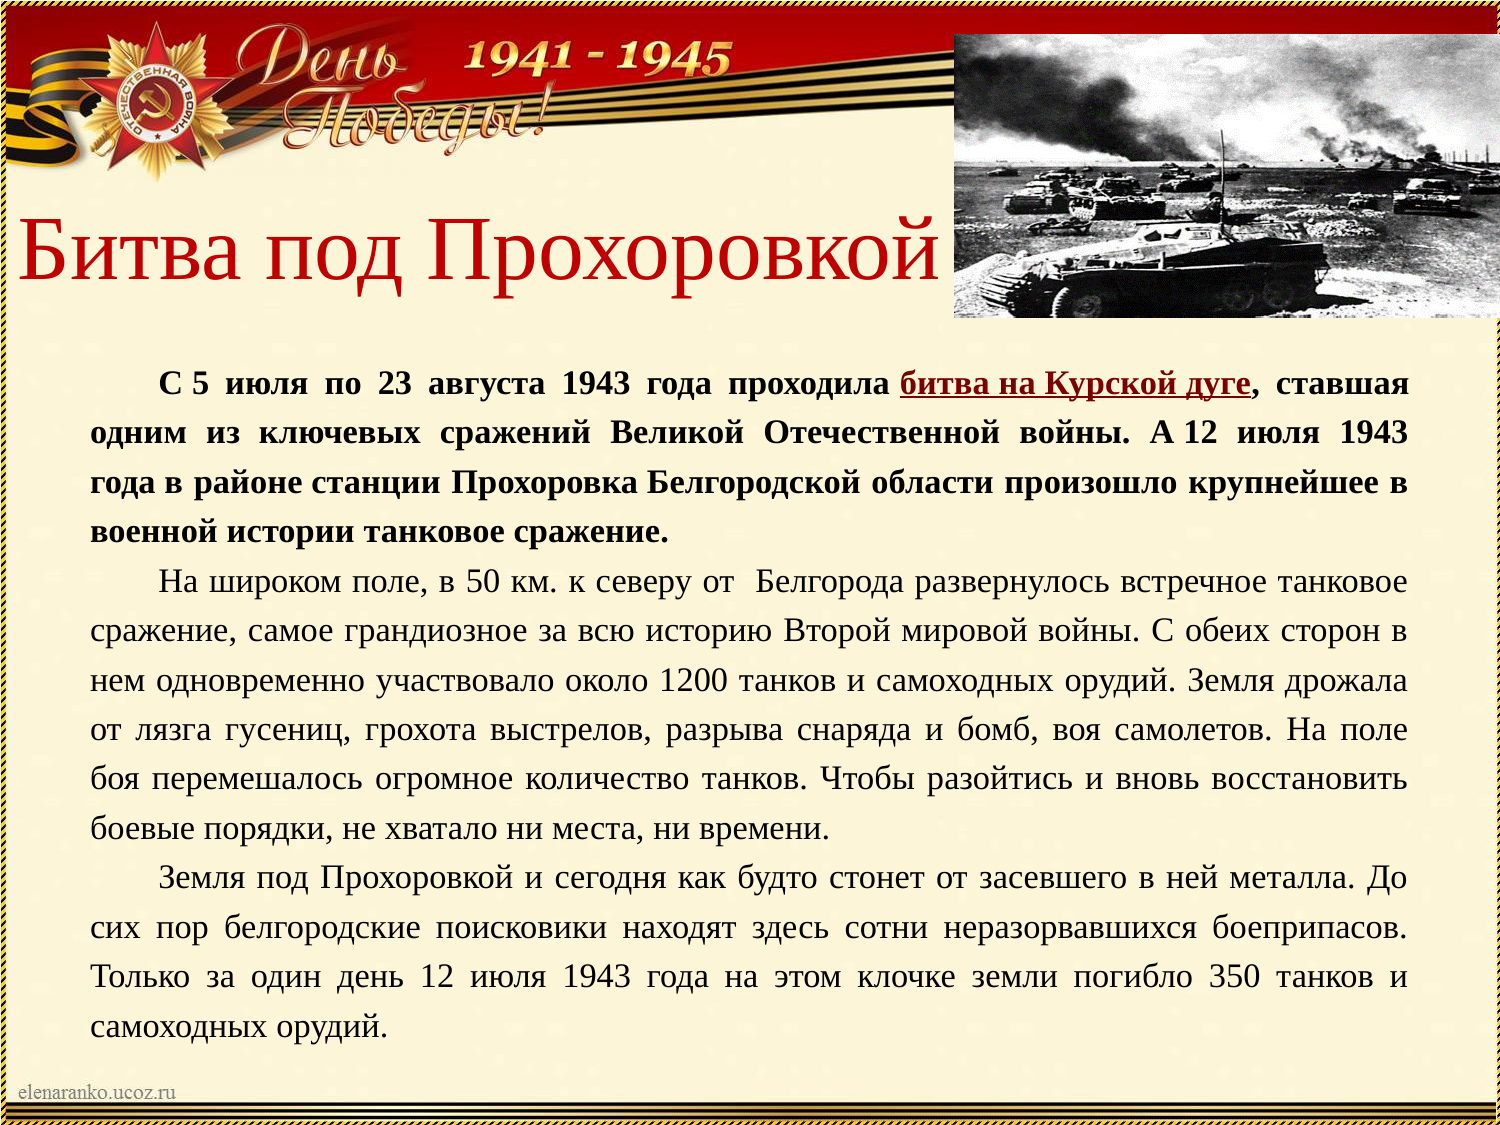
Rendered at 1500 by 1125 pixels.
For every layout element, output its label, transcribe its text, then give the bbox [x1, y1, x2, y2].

picture [0, 0, 1500, 1125]
list С 5 июля по 23 августа 1943 года проходила битва на Курской дуге, ставшая одним из ключевых сражений Великой Отечественной войны. А 12 июля 1943 года в районе станции Прохоровка Белгородской области произошло крупнейшее в военной истории танковое сражение. На широком поле, в 50 км. к северу от Белгорода развернулось встречное танковое сражение, самое грандиозное за всю историю Второй мировой войны. С обеих сторон в нем одновременно участвовало около 1200 танков и самоходных орудий. Земля дрожала от лязга гусениц, грохота выстрелов, разрыва снаряда и бомб, воя самолетов. На поле боя перемешалось огромное количество танков. Чтобы разойтись и вновь восстановить боевые порядки, не хватало ни места, ни времени. Земля под Прохоровкой и сегодня как будто стонет от засевшего в ней металла. До сих пор белгородские поисковики находят здесь сотни неразорвавшихся боеприпасов. Только за один день 12 июля 1943 года на этом клочке земли погибло 350 танков и самоходных орудий. [75, 302, 1425, 1059]
title Битва под Прохоровкой [0, 165, 949, 320]
